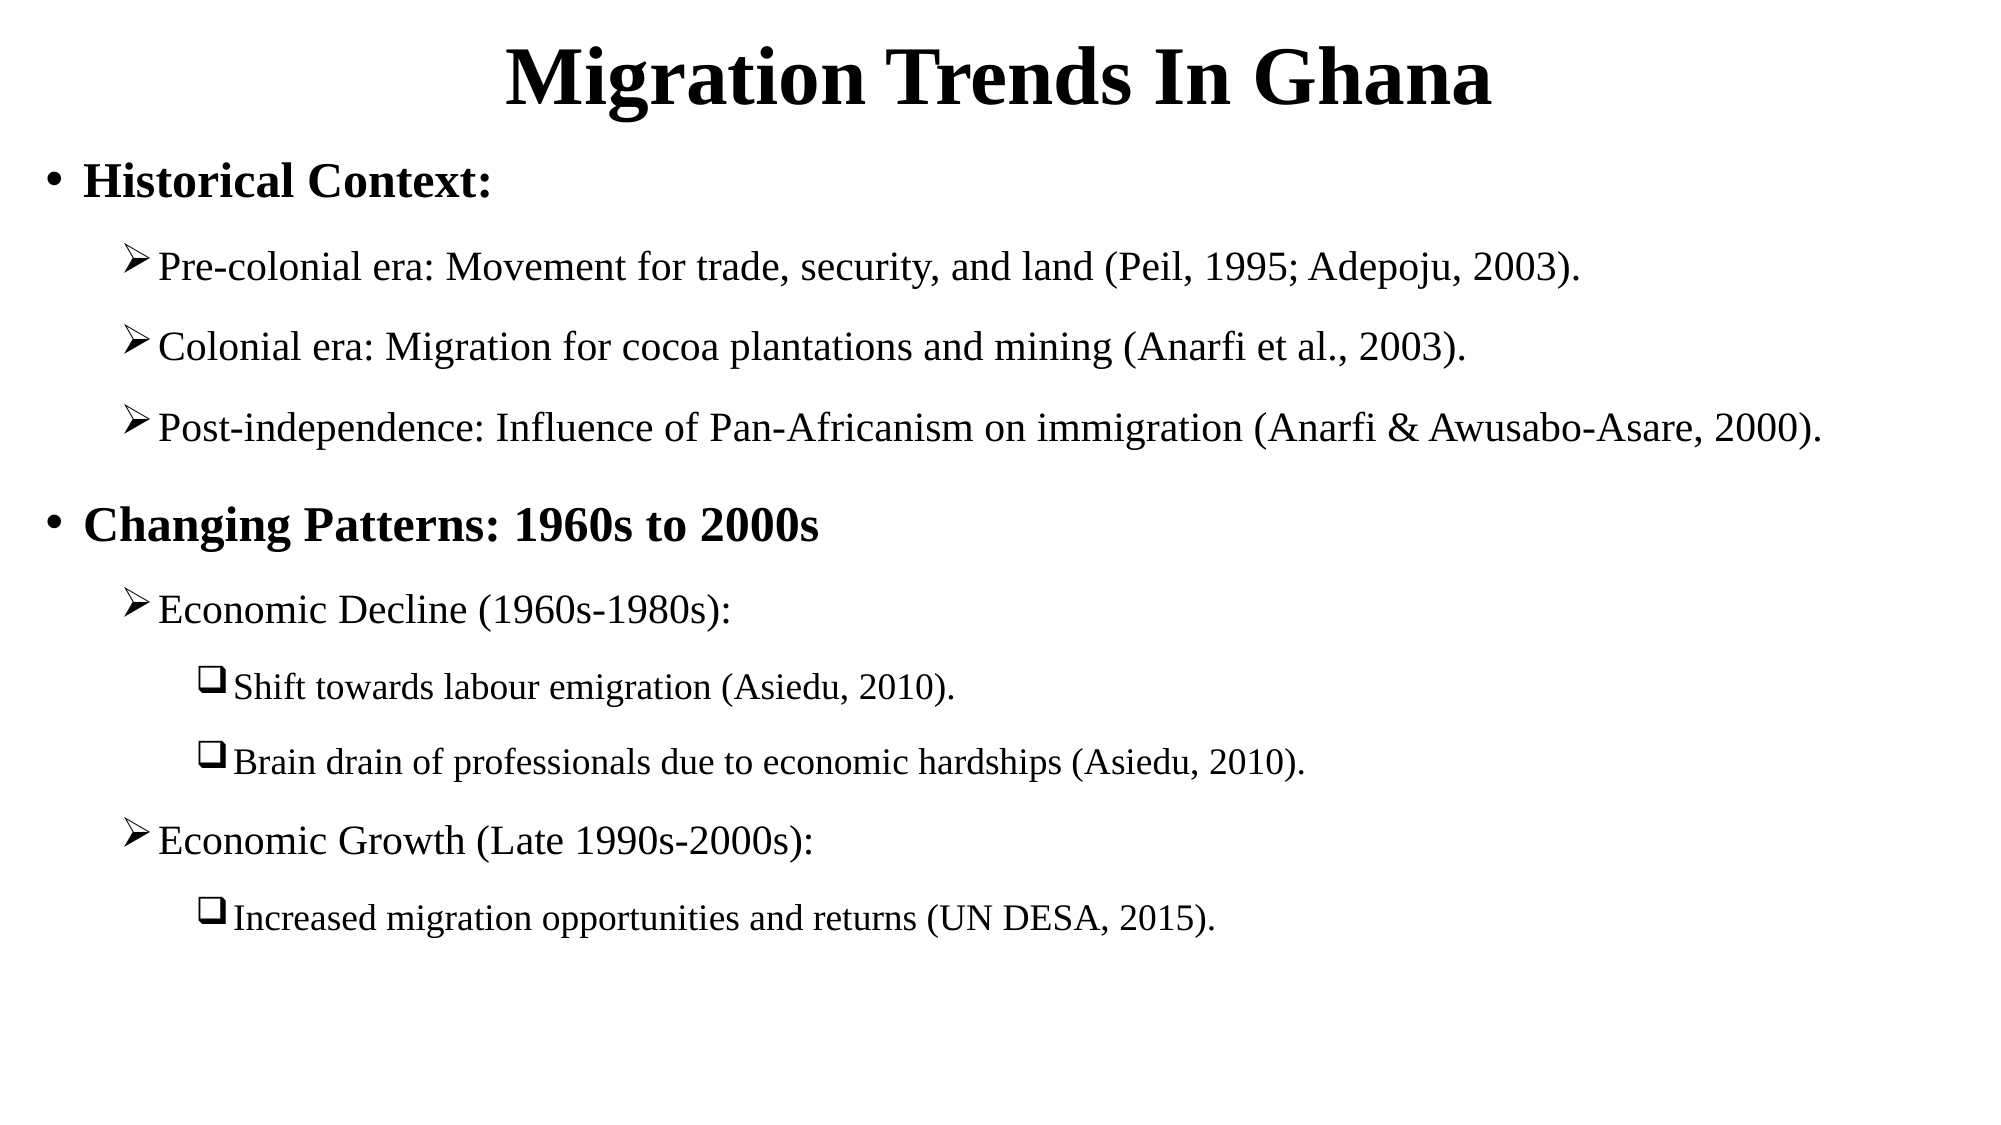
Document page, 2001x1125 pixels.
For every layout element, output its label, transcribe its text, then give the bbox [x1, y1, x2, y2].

list Historical Context: Pre-colonial era: Movement for trade, security, and land (Peil, 1995; Adepoju, 2003). Colonial era: Migration for cocoa plantations and mining (Anarfi et al., 2003). Post-independence: Influence of Pan-Africanism on immigration (Anarfi & Awusabo-Asare, 2000). Changing Patterns: 1960s to 2000s Economic Decline (1960s-1980s): Shift towards labour emigration (Asiedu, 2010). Brain drain of professionals due to economic hardships (Asiedu, 2010). Economic Growth (Late 1990s-2000s): Increased migration opportunities and returns (UN DESA, 2015). [30, 136, 1863, 1125]
title Migration Trends In Ghana [137, 0, 1863, 136]
